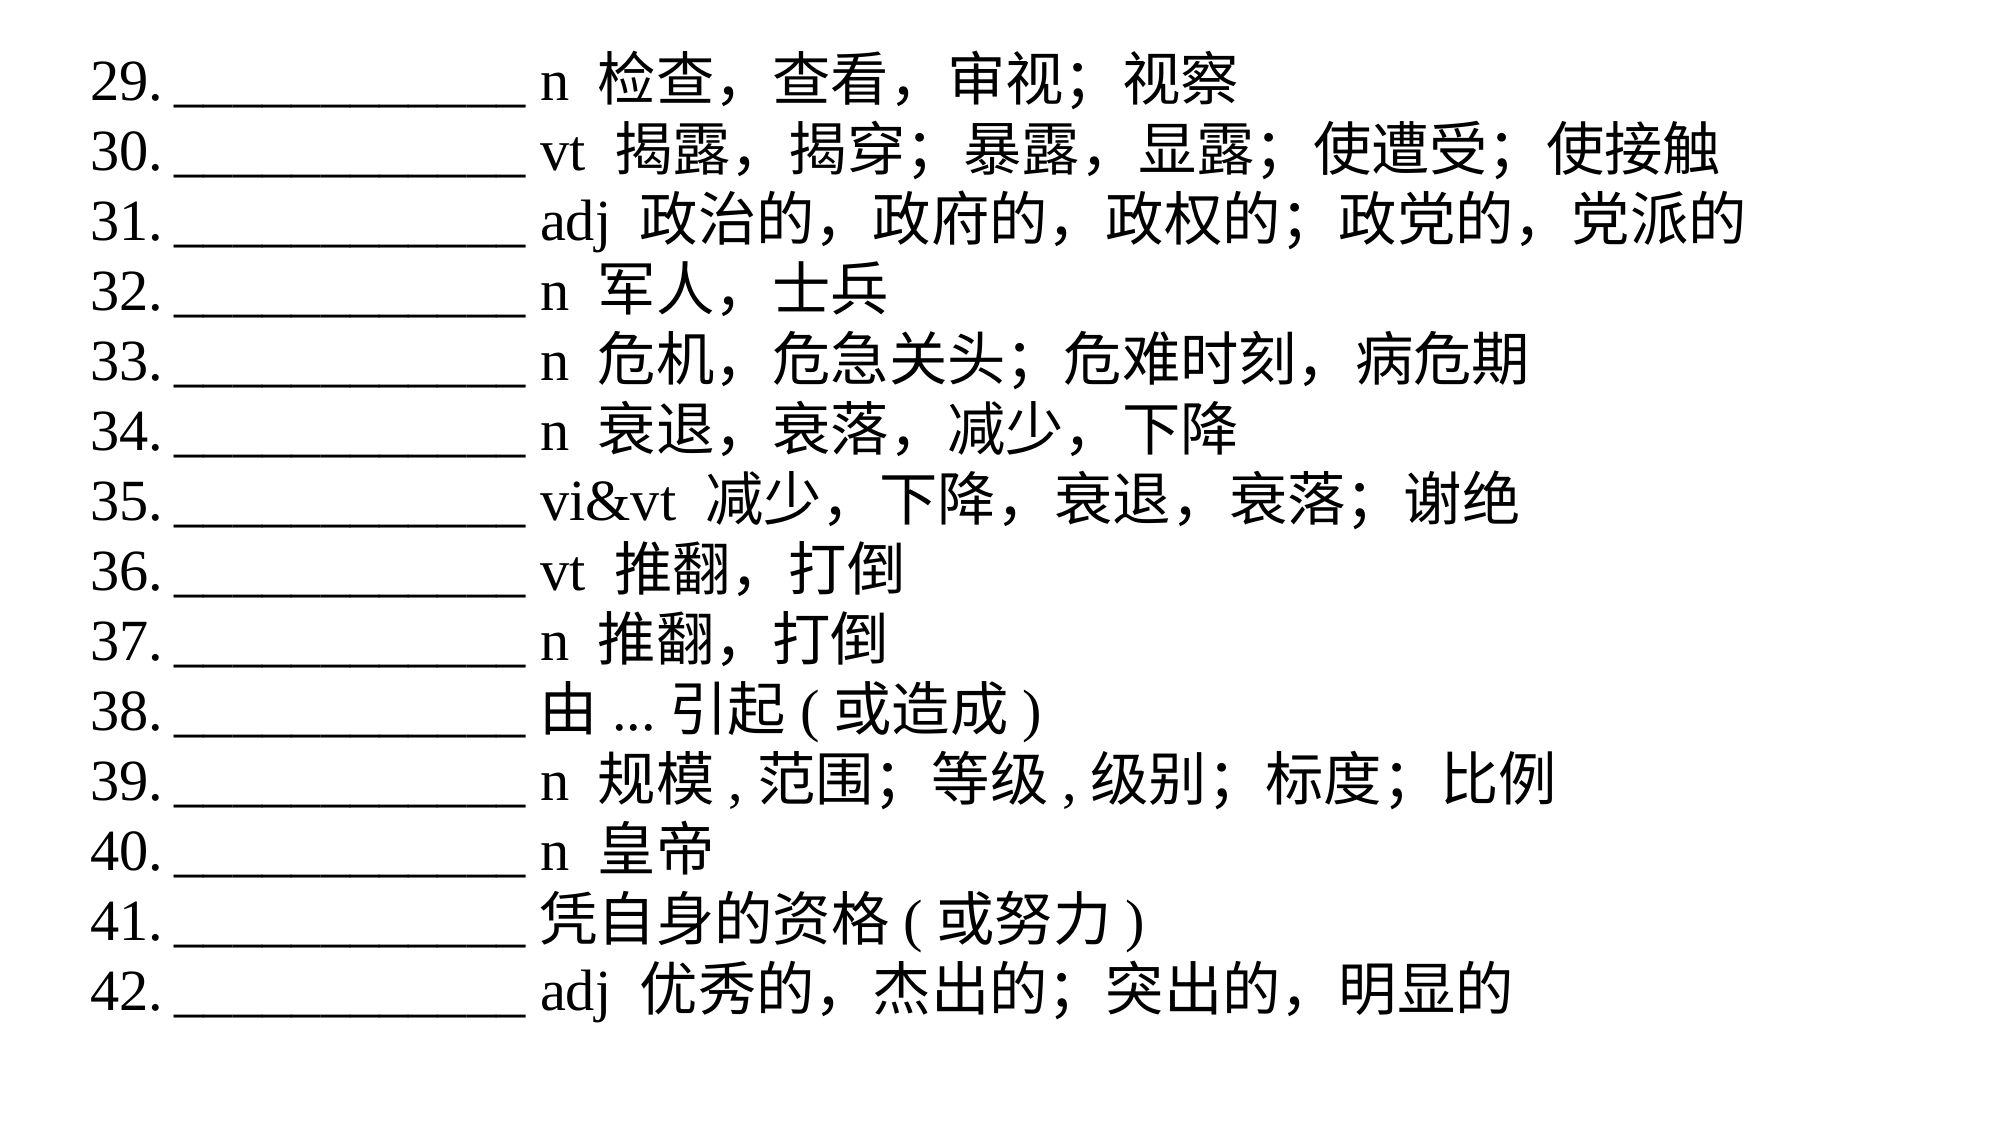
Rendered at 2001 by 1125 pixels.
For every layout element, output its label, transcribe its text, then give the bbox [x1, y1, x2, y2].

text_box ____________ n 检查，查看，审视；视察 ____________ vt 揭露，揭穿；暴露，显露；使遭受；使接触 ____________ adj 政治的，政府的，政权的；政党的，党派的 ____________ n 军人，士兵 ____________ n 危机，危急关头；危难时刻，病危期 ____________ n 衰退，衰落，减少，下降 ____________ vi&vt 减少，下降，衰退，衰落；谢绝 ____________ vt 推翻，打倒 ____________ n 推翻，打倒 ____________由...引起(或造成) ____________ n 规模,范围；等级,级别；标度；比例 ____________ n 皇帝 ____________凭自身的资格(或努力) ____________ adj 优秀的，杰出的；突出的，明显的 [75, 34, 2000, 1080]
